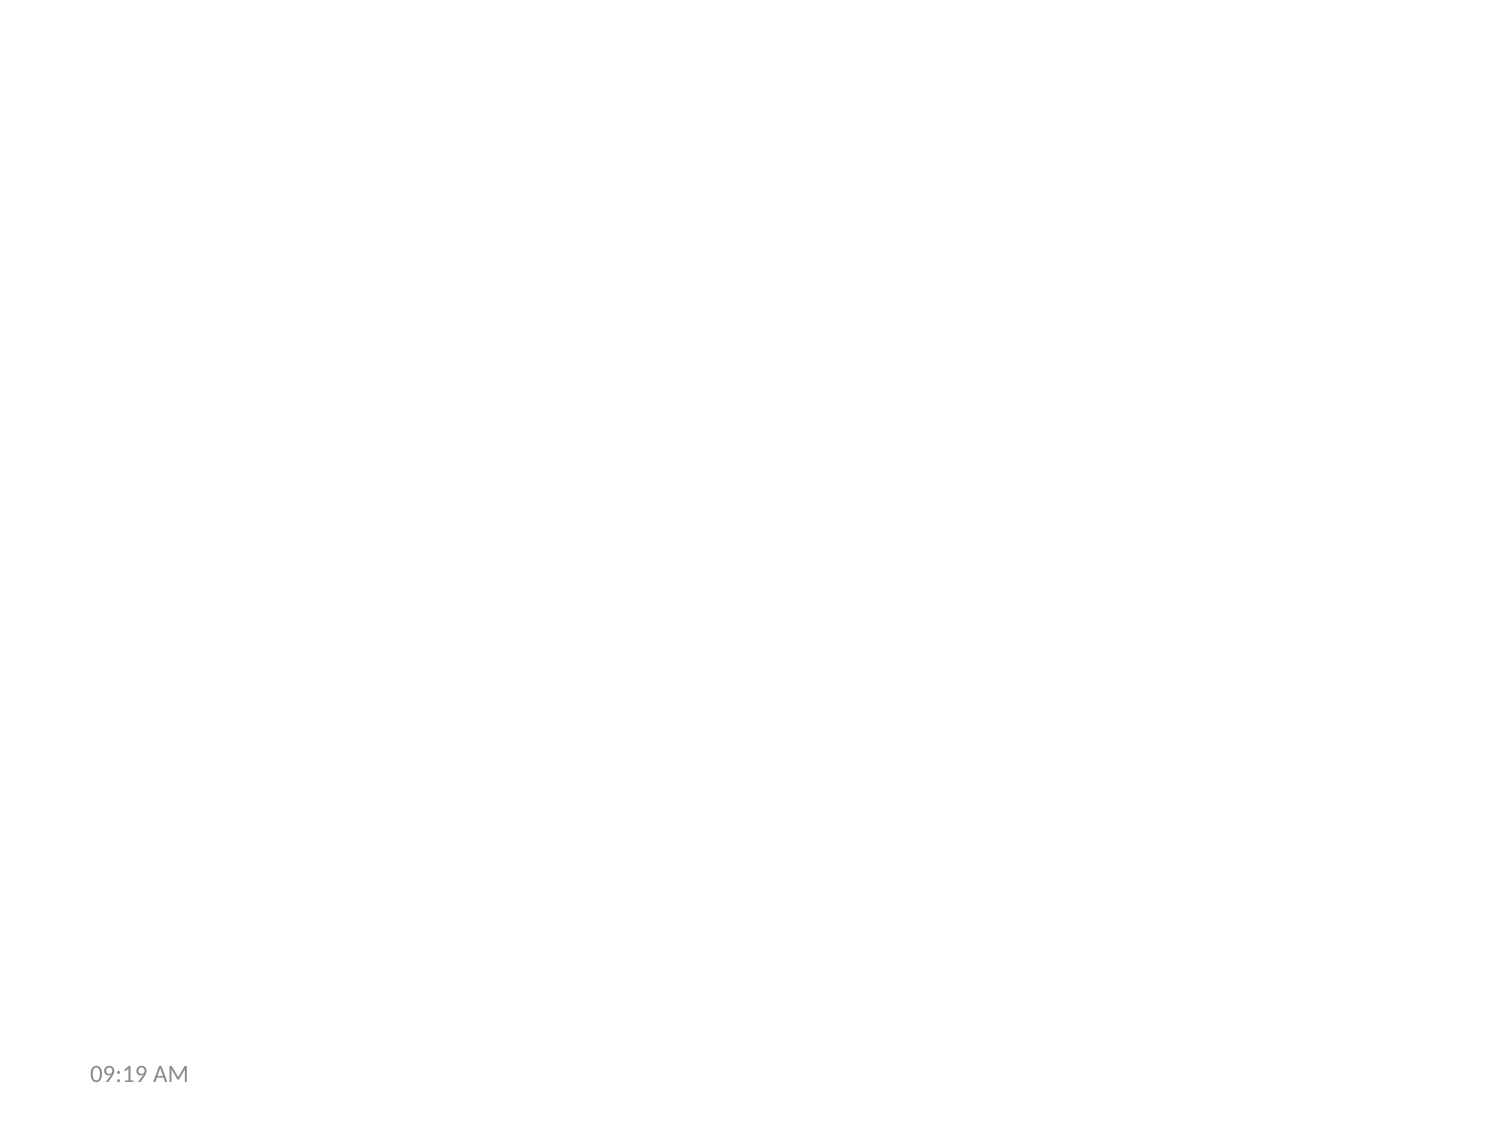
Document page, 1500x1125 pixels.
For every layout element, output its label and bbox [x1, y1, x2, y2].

slide_number [75, 1042, 425, 1103]
